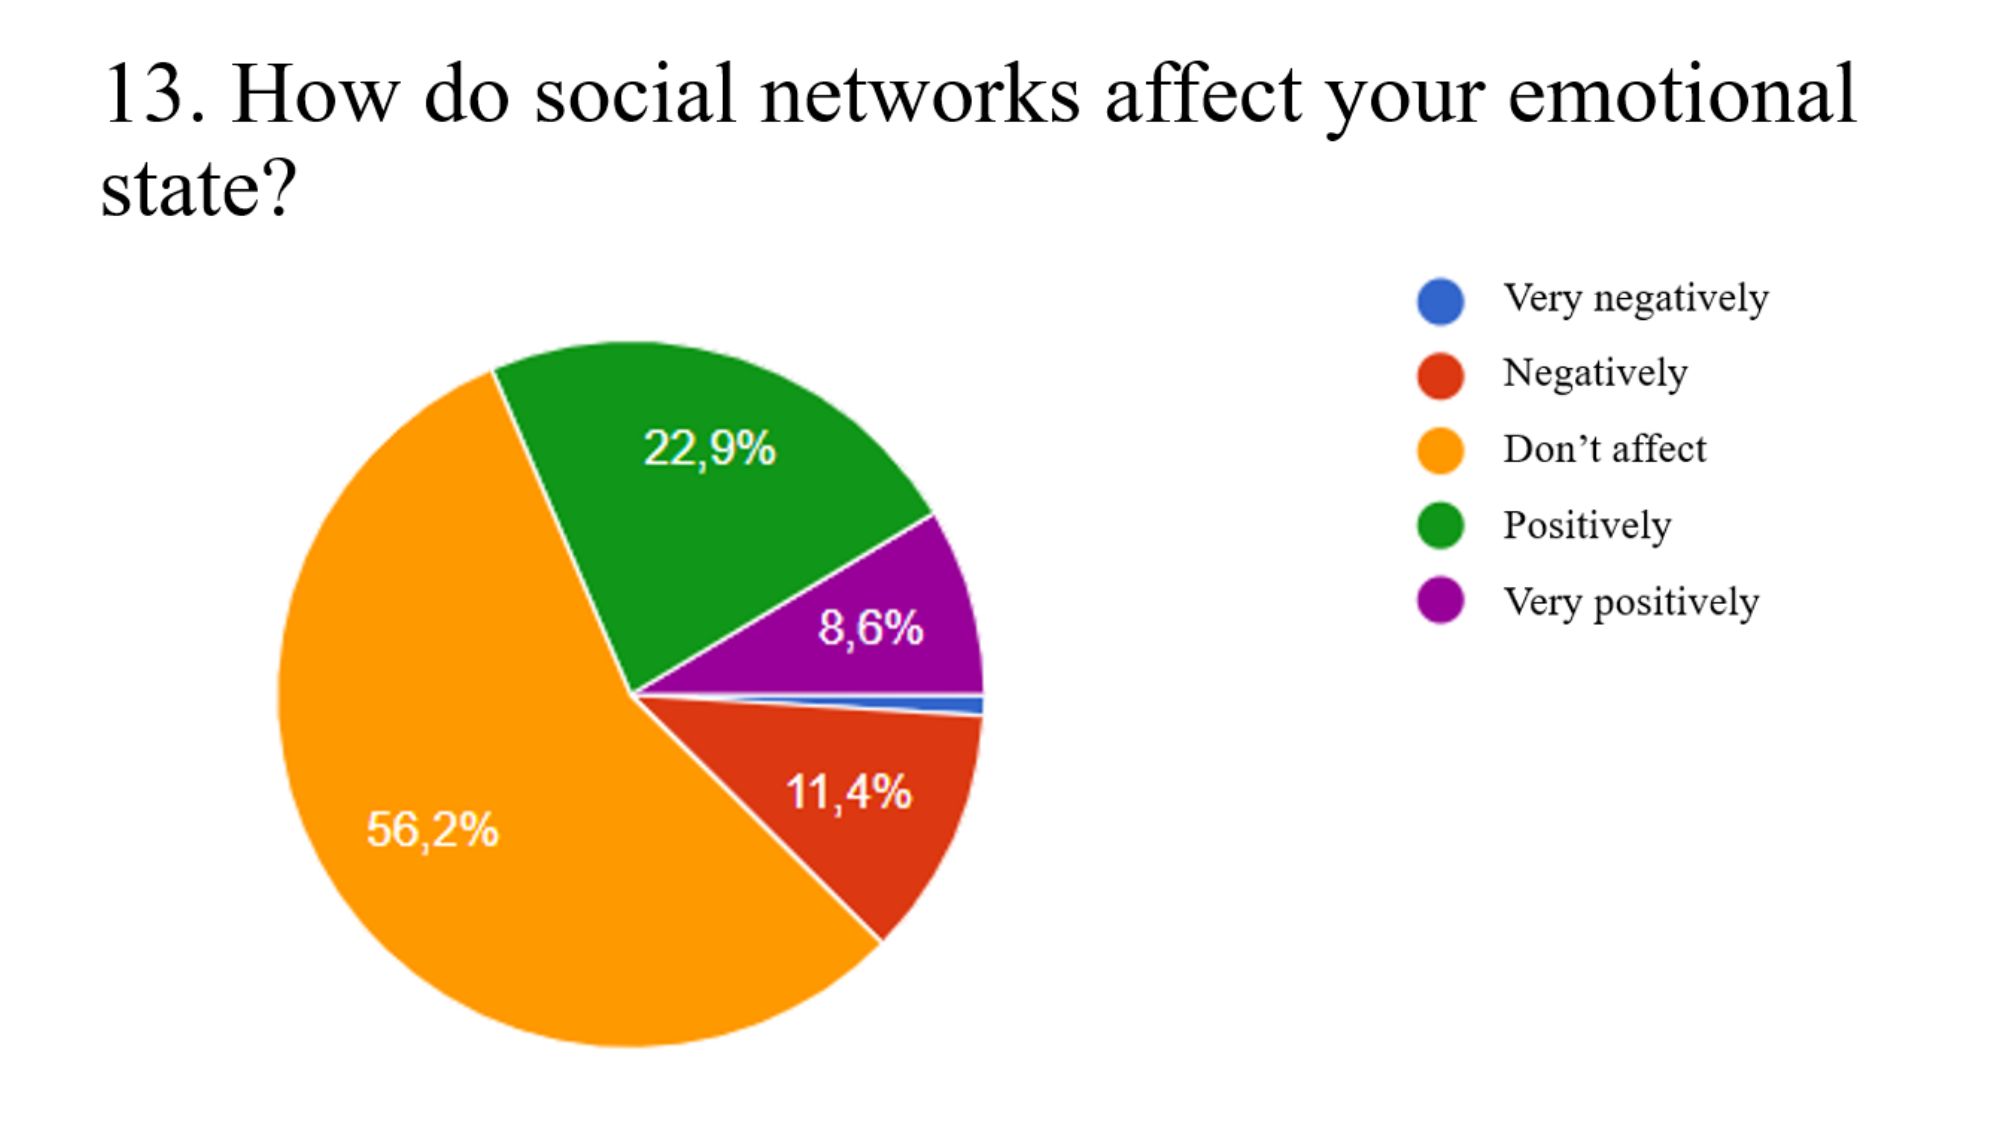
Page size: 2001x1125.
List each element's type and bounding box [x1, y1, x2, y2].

picture [65, 38, 1908, 1094]
